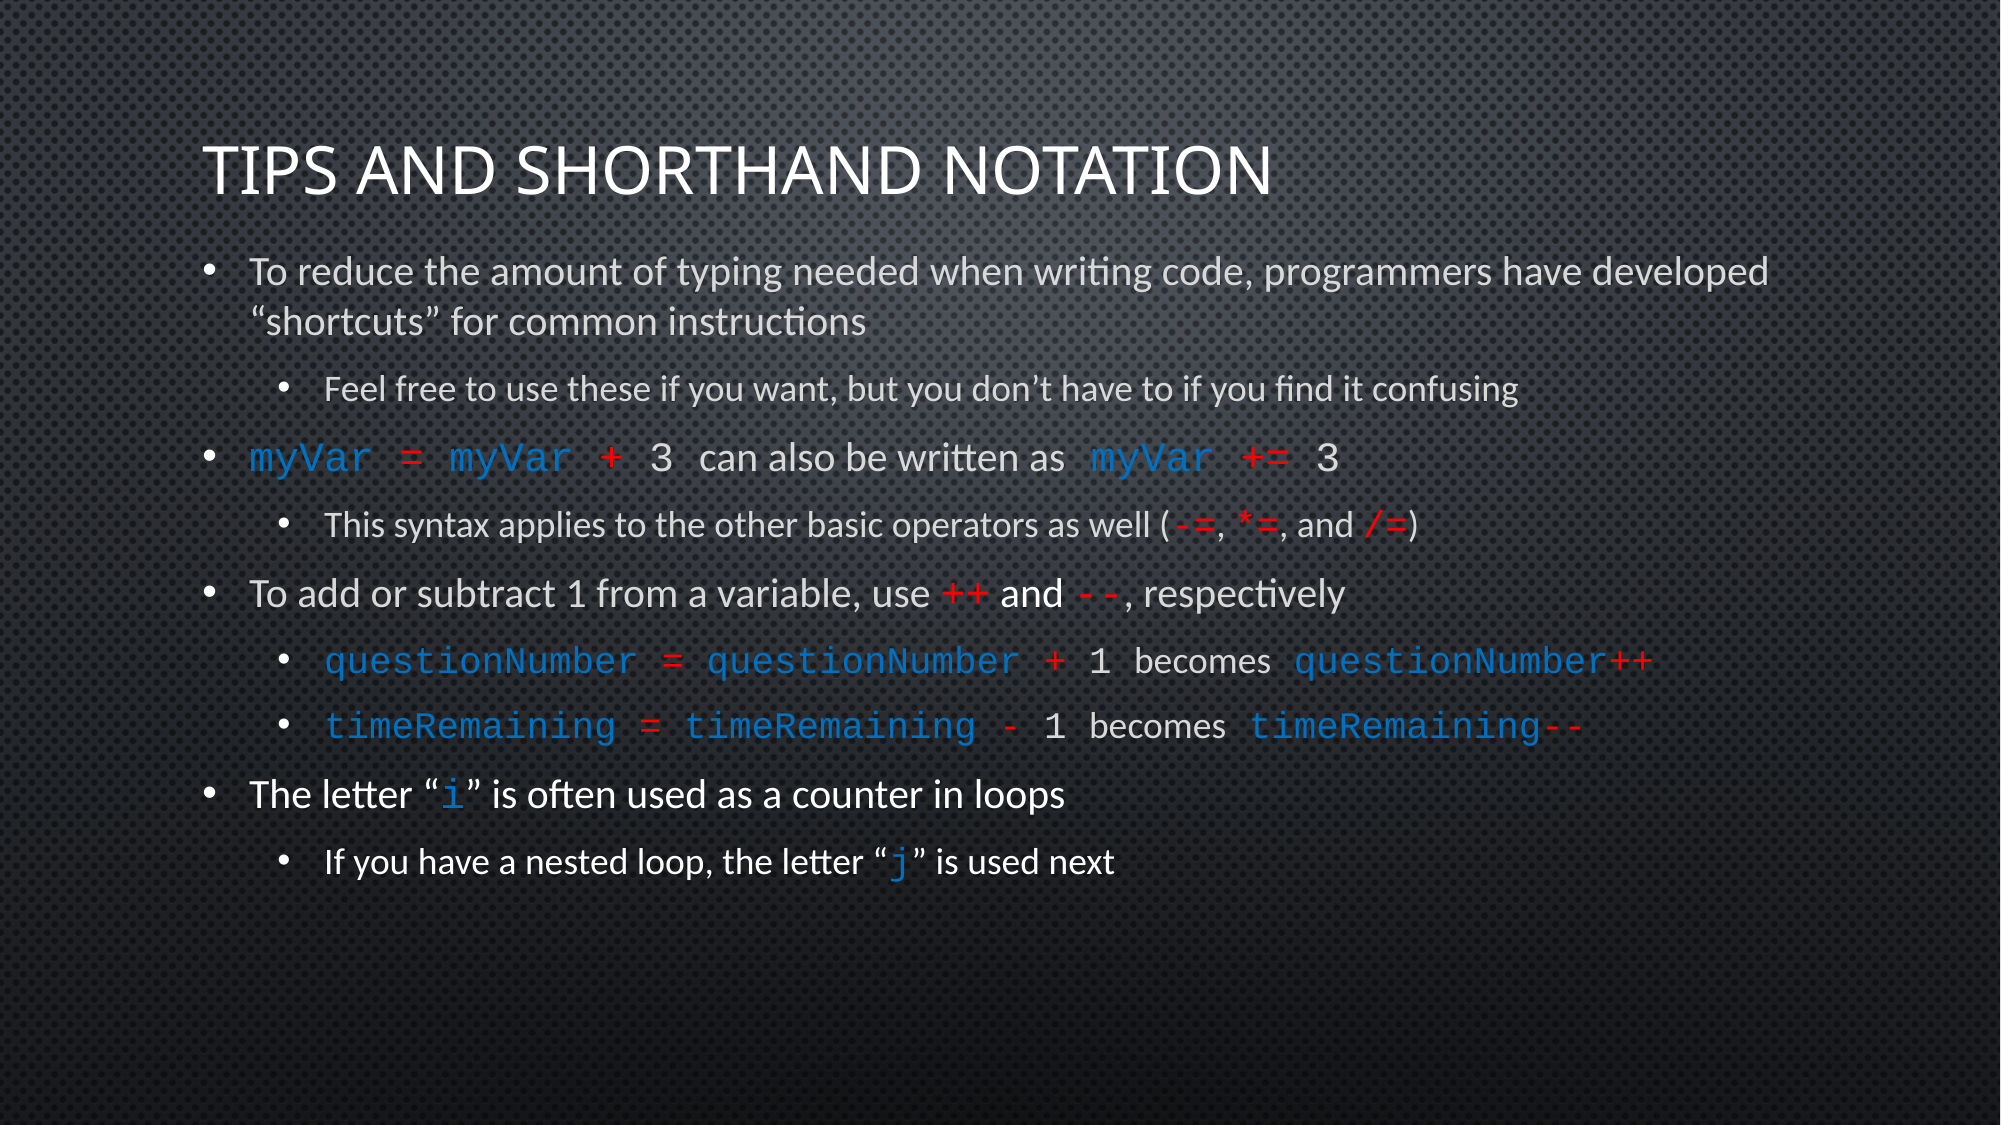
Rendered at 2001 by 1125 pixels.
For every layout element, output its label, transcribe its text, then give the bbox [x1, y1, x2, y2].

title Tips and Shorthand Notation [187, 99, 1813, 236]
list To reduce the amount of typing needed when writing code, programmers have developed “shortcuts” for common instructions Feel free to use these if you want, but you don’t have to if you find it confusing myVar = myVar + 3 can also be written as myVar += 3 This syntax applies to the other basic operators as well (-=, *=, and /=) To add or subtract 1 from a variable, use ++ and --, respectively questionNumber = questionNumber + 1 becomes questionNumber++ timeRemaining = timeRemaining - 1 becomes timeRemaining-- The letter “i” is often used as a counter in loops If you have a nested loop, the letter “j” is used next [187, 236, 1813, 950]
